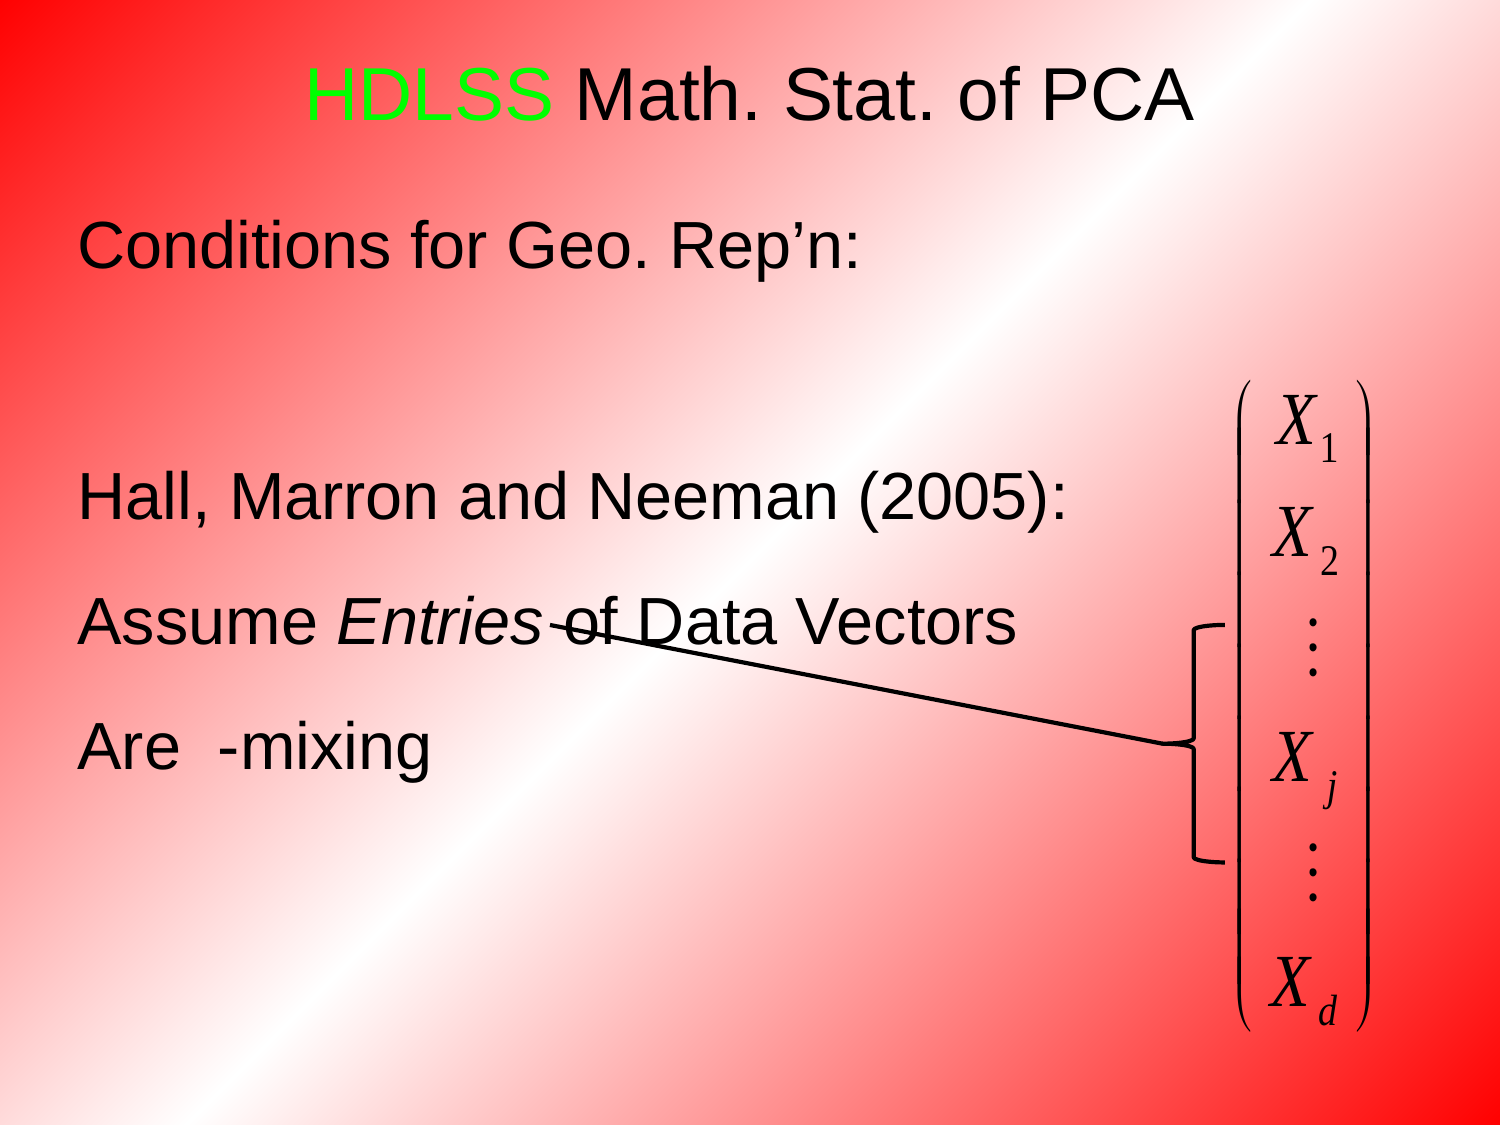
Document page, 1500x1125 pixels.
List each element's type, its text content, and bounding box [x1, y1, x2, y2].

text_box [1224, 362, 1388, 1051]
title HDLSS Math. Stat. of PCA [118, 50, 1382, 131]
text_box [1166, 624, 1219, 864]
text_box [549, 624, 1163, 744]
